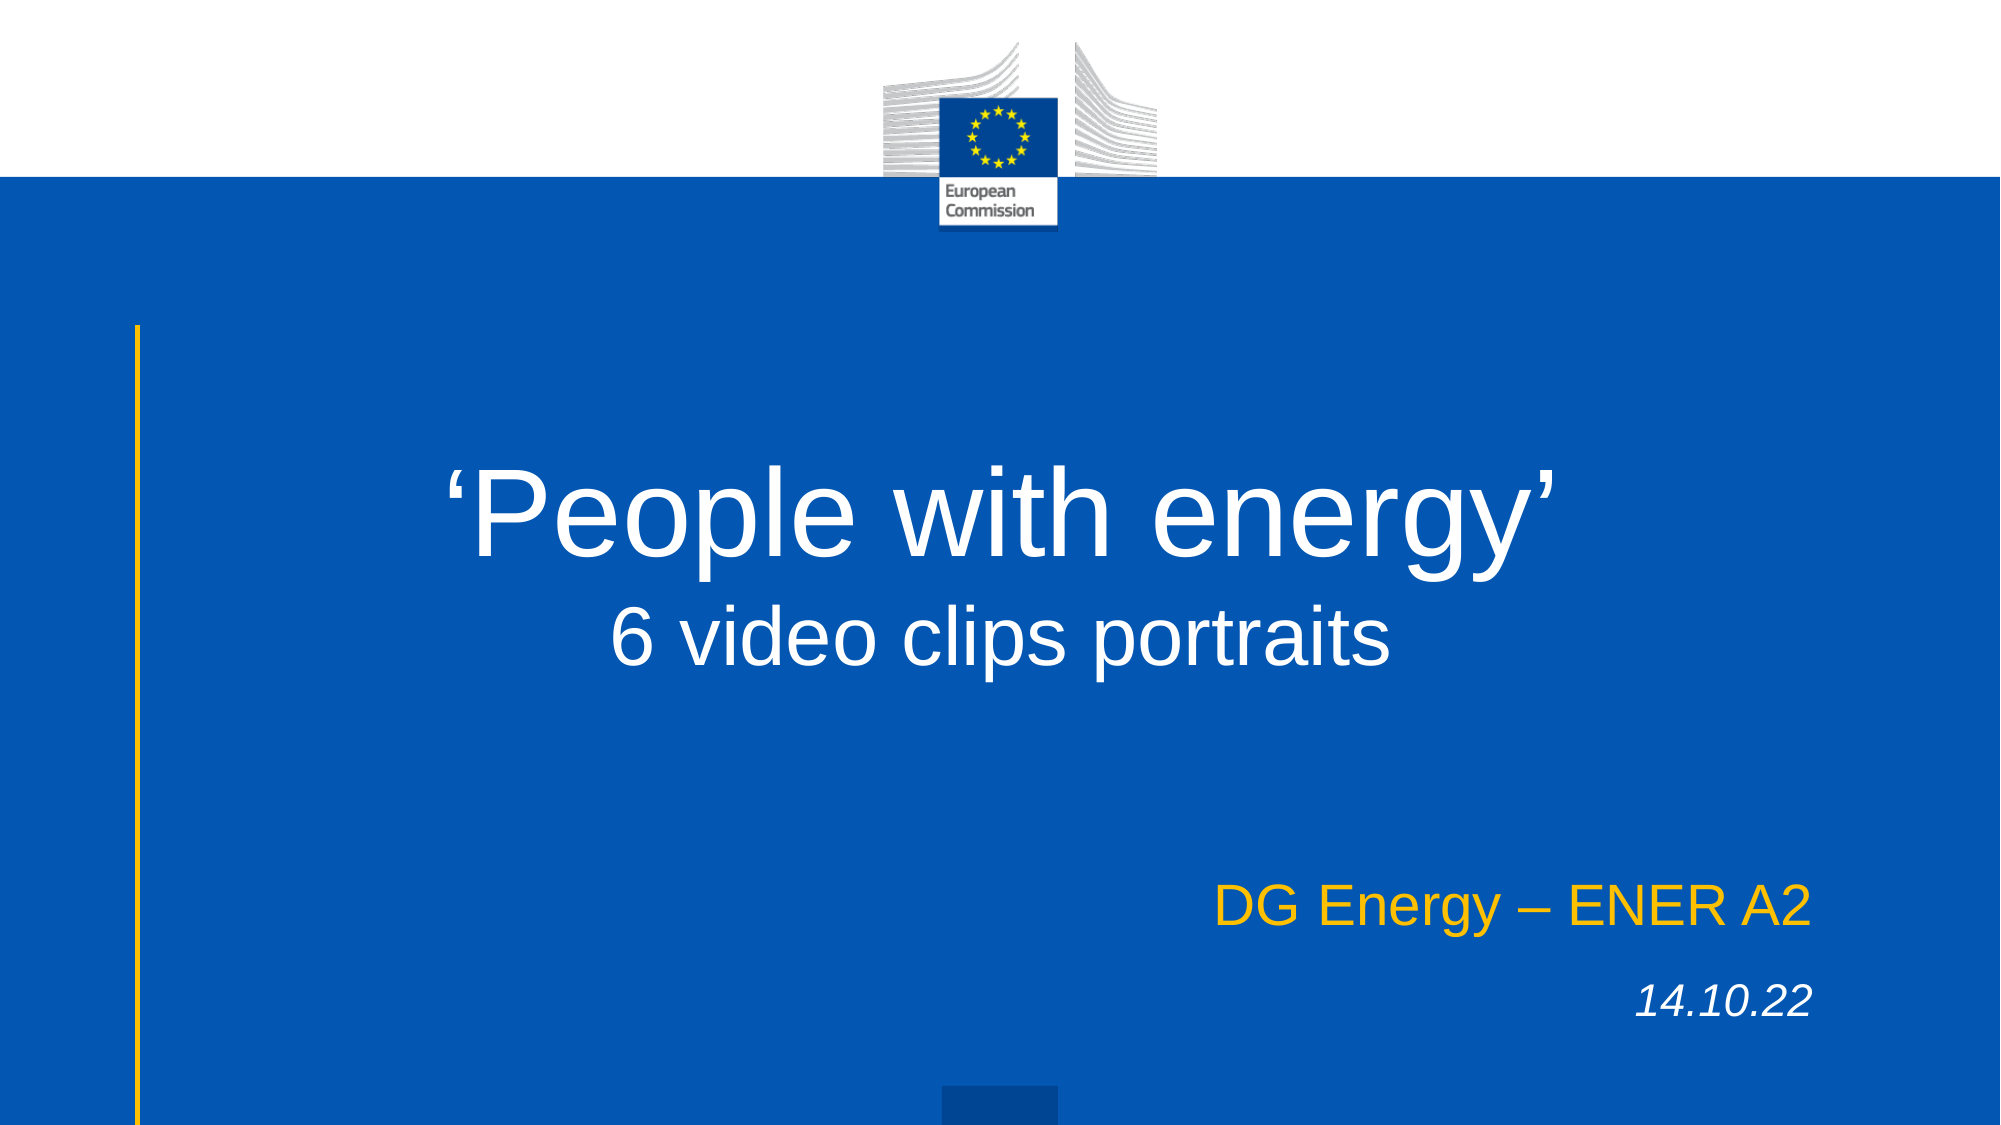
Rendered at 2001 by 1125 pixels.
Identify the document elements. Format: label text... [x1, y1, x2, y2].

subtitle DG Energy – ENER A2 [46, 859, 1829, 1007]
list 14.10.22 [1001, 963, 1829, 1050]
picture [883, 42, 1157, 232]
title ‘People with energy’ 6 video clips portraits [175, 424, 1827, 777]
